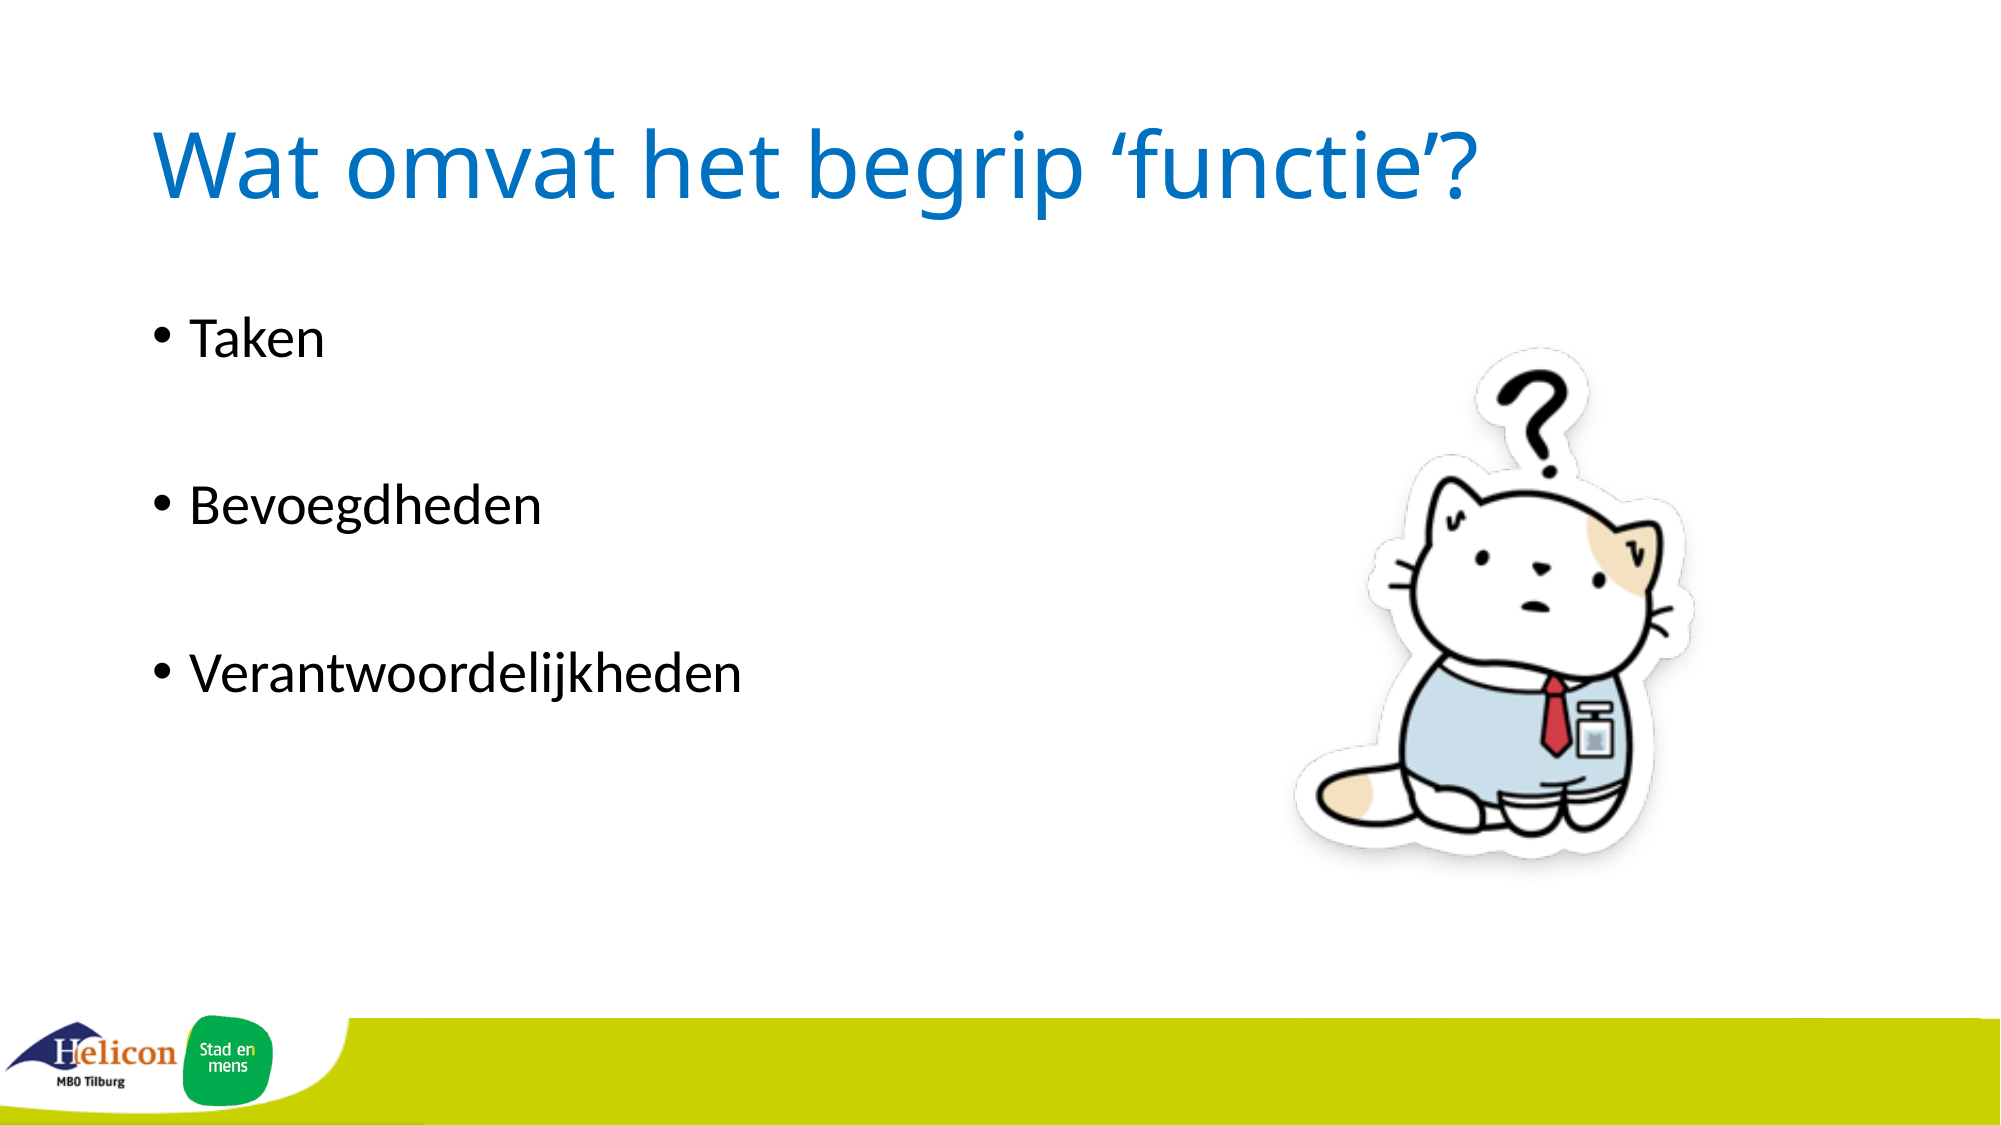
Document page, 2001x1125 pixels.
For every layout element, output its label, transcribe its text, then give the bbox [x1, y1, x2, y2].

picture [0, 1014, 424, 1125]
title Wat omvat het begrip ‘functie’? [137, 59, 1863, 278]
picture [1231, 317, 1816, 902]
list Taken Bevoegdheden Verantwoordelijkheden [137, 299, 1863, 1014]
